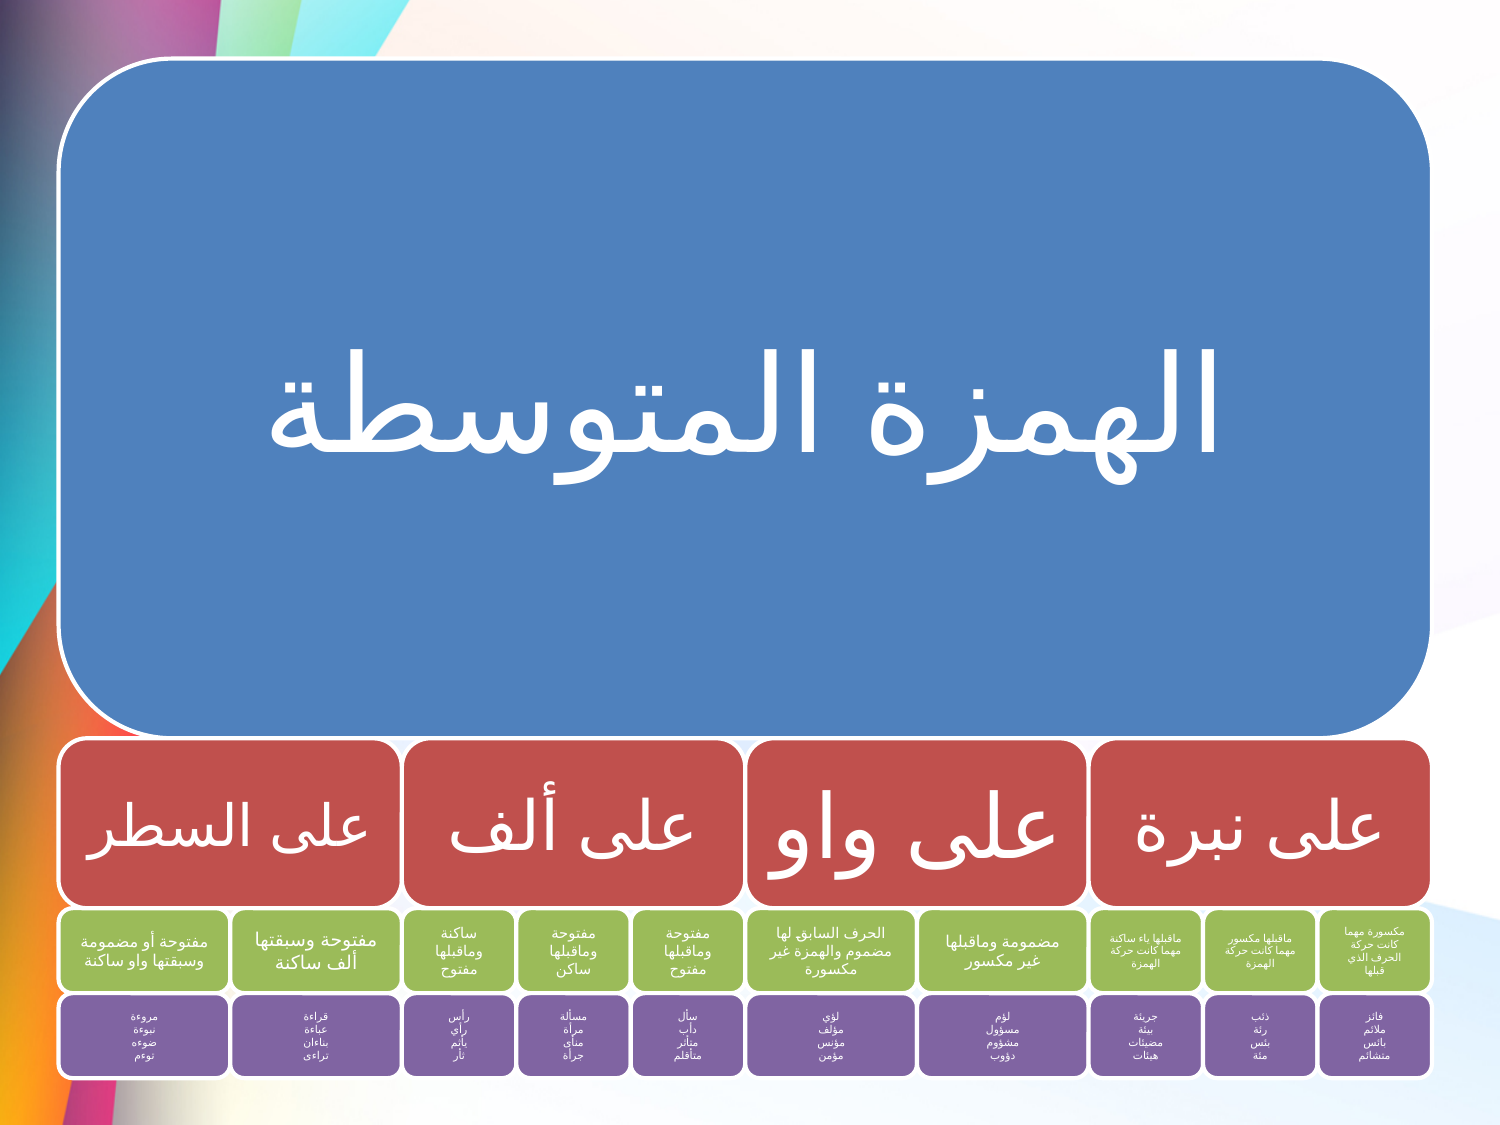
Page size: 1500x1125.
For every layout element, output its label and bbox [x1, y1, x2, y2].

picture [0, 0, 1500, 1125]
list [58, 58, 1433, 1079]
